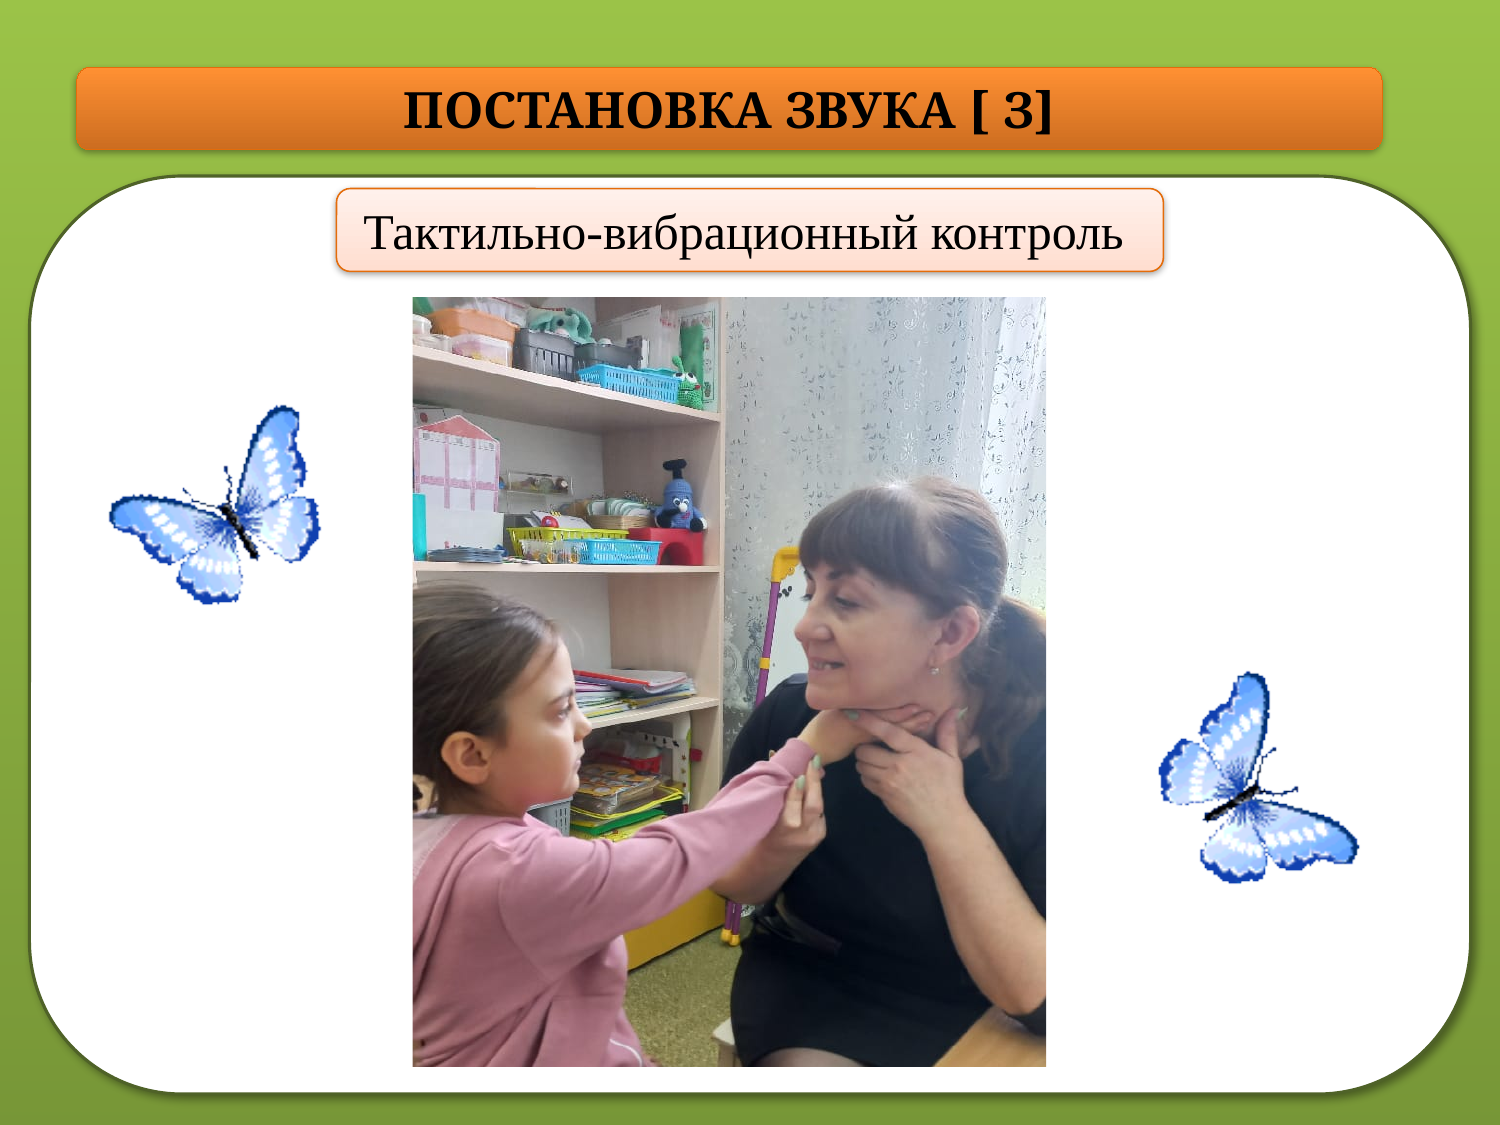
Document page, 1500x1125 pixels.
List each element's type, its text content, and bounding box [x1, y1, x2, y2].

picture [412, 296, 1047, 1067]
picture [1100, 626, 1417, 943]
picture [64, 349, 378, 664]
text_box [27, 173, 1473, 1097]
text_box ПОСТАНОВКА ЗВУКА [ З] [76, 67, 1383, 150]
text_box [0, 0, 1500, 1125]
text_box Тактильно-вибрационный контроль [335, 187, 1165, 273]
